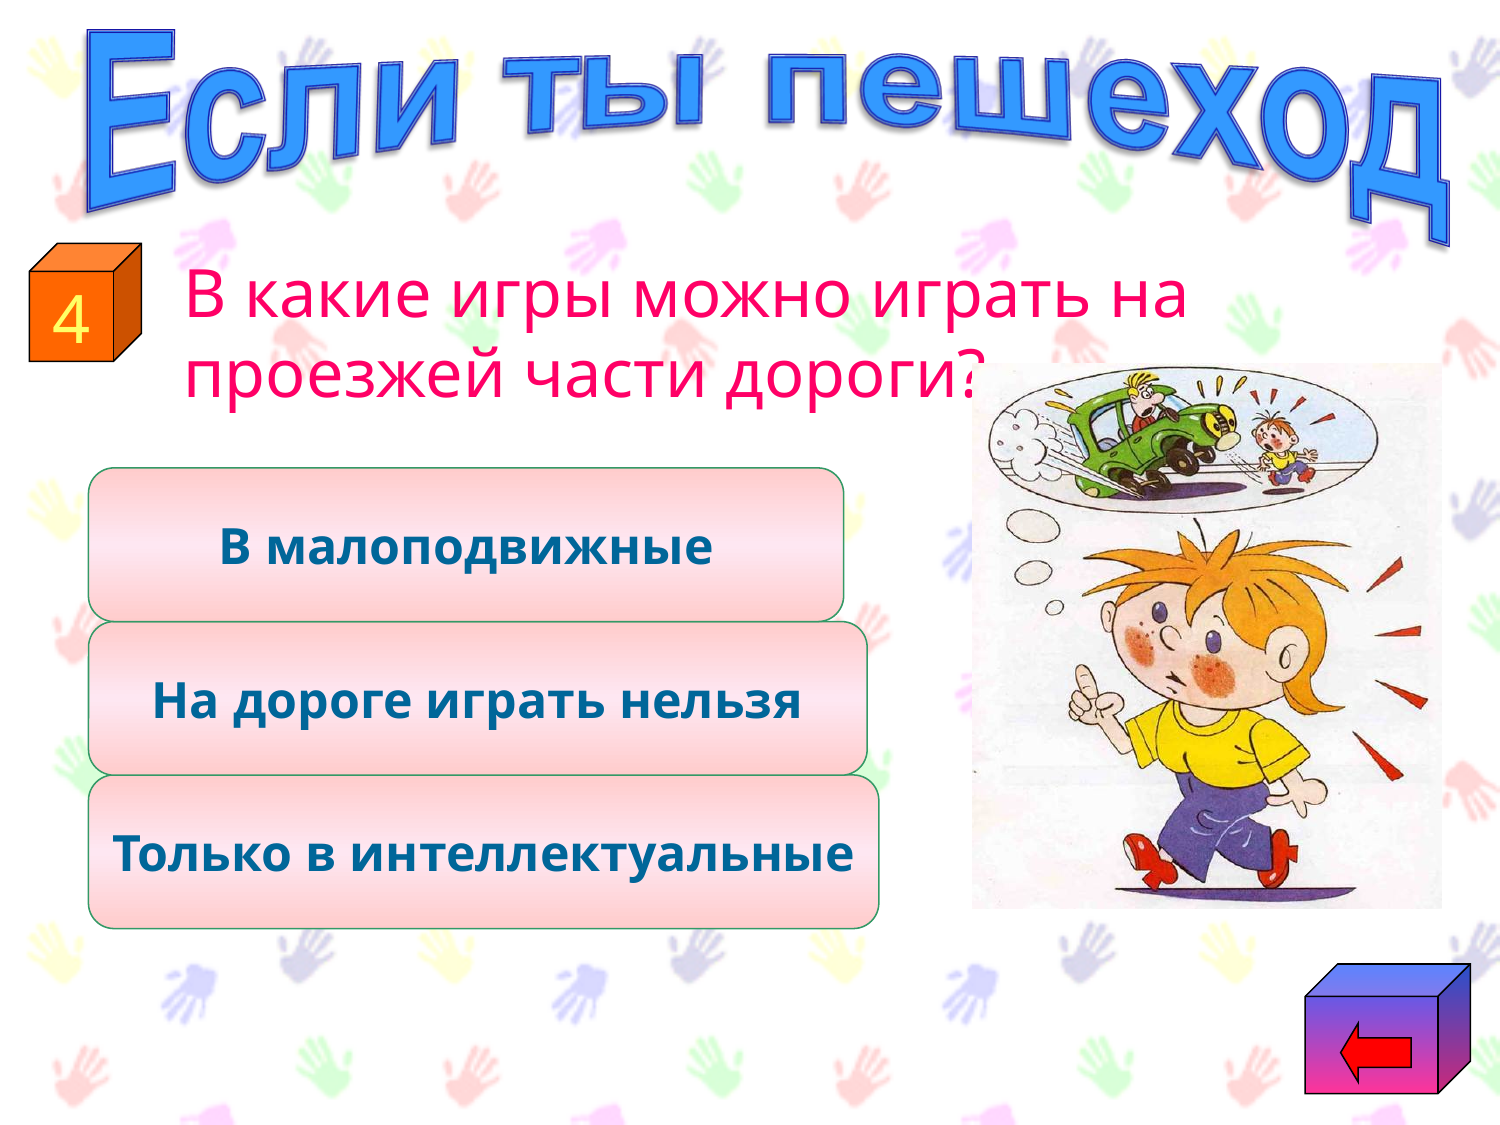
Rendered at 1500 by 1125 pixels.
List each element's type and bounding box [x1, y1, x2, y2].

text_box [1304, 963, 1471, 1094]
picture [0, 0, 1500, 1125]
